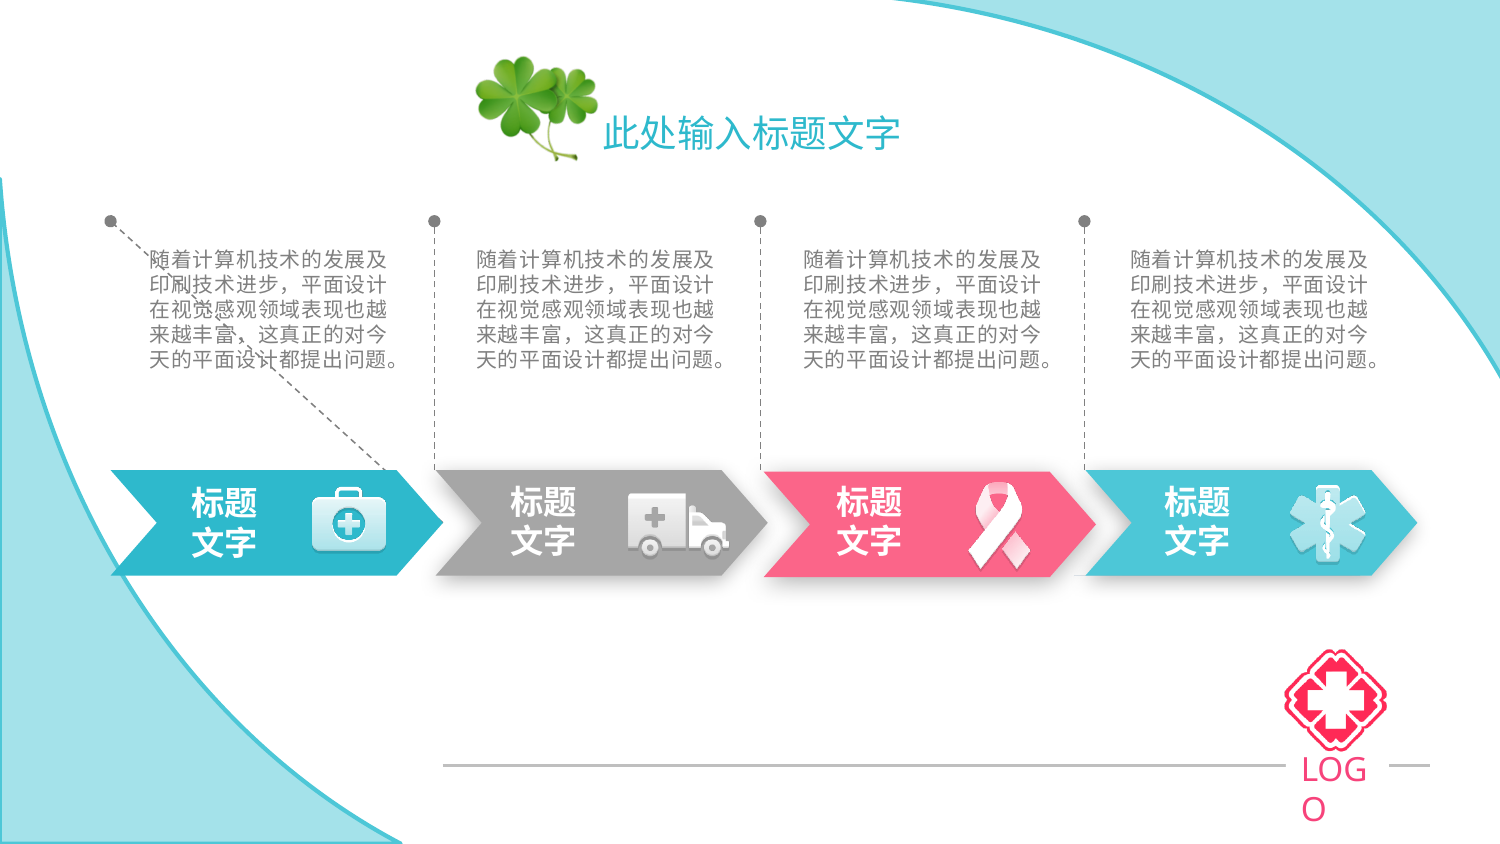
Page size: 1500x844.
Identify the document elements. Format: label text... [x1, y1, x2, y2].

text_box 随着计算机技术的发展及印刷技术进步，平面设计在视觉感观领域表现也越来越丰富，这真正的对今天的平面设计都提出问题。 [134, 239, 403, 379]
text_box [0, 177, 403, 844]
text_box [110, 469, 434, 576]
text_box 随着计算机技术的发展及印刷技术进步，平面设计在视觉感观领域表现也越来越丰富，这真正的对今天的平面设计都提出问题。 [788, 239, 1056, 379]
text_box 随着计算机技术的发展及印刷技术进步，平面设计在视觉感观领域表现也越来越丰富，这真正的对今天的平面设计都提出问题。 [1115, 239, 1383, 379]
picture [450, 19, 634, 198]
picture [1281, 645, 1389, 753]
text_box LOGO [1285, 758, 1389, 764]
text_box 此处输入标题文字 [621, 102, 918, 162]
text_box [892, 0, 1500, 379]
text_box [763, 471, 1082, 578]
text_box LOGO [1285, 774, 1389, 836]
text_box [1085, 469, 1418, 576]
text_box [435, 469, 768, 576]
text_box 随着计算机技术的发展及印刷技术进步，平面设计在视觉感观领域表现也越来越丰富，这真正的对今天的平面设计都提出问题。 [461, 239, 730, 379]
